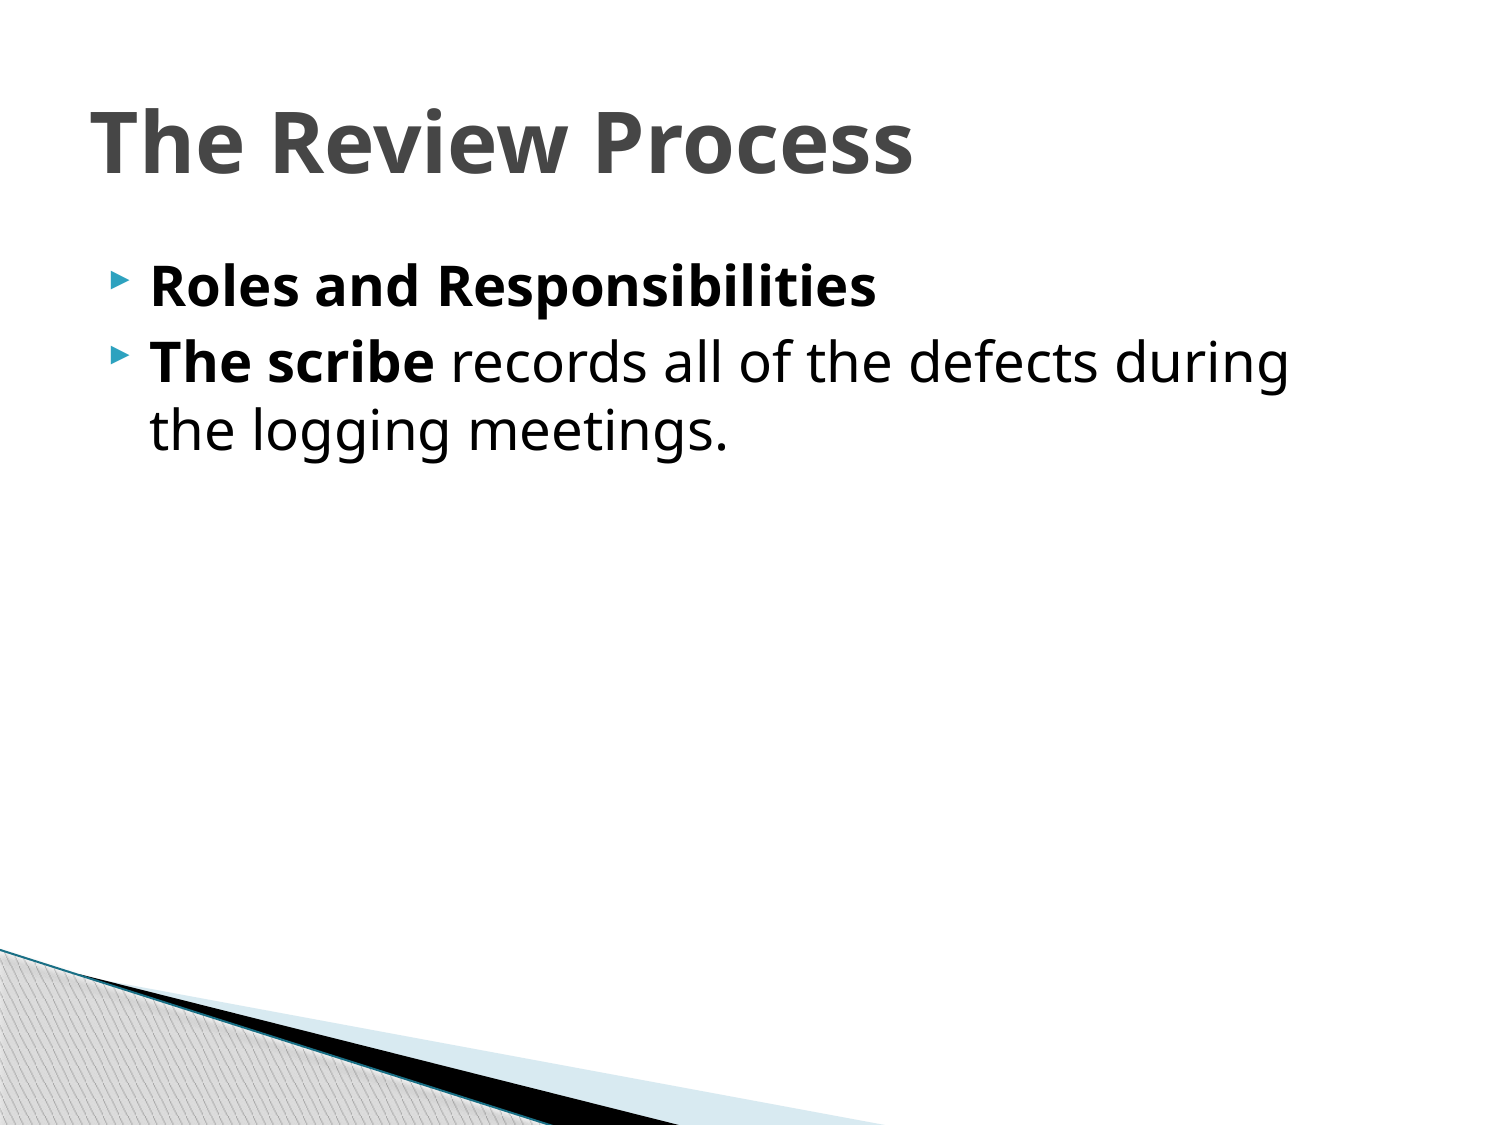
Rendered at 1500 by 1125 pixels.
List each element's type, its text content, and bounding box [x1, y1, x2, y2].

list Roles and Responsibilities The scribe records all of the defects during the logging meetings. [75, 243, 1388, 1012]
title The Review Process [75, 45, 1425, 233]
